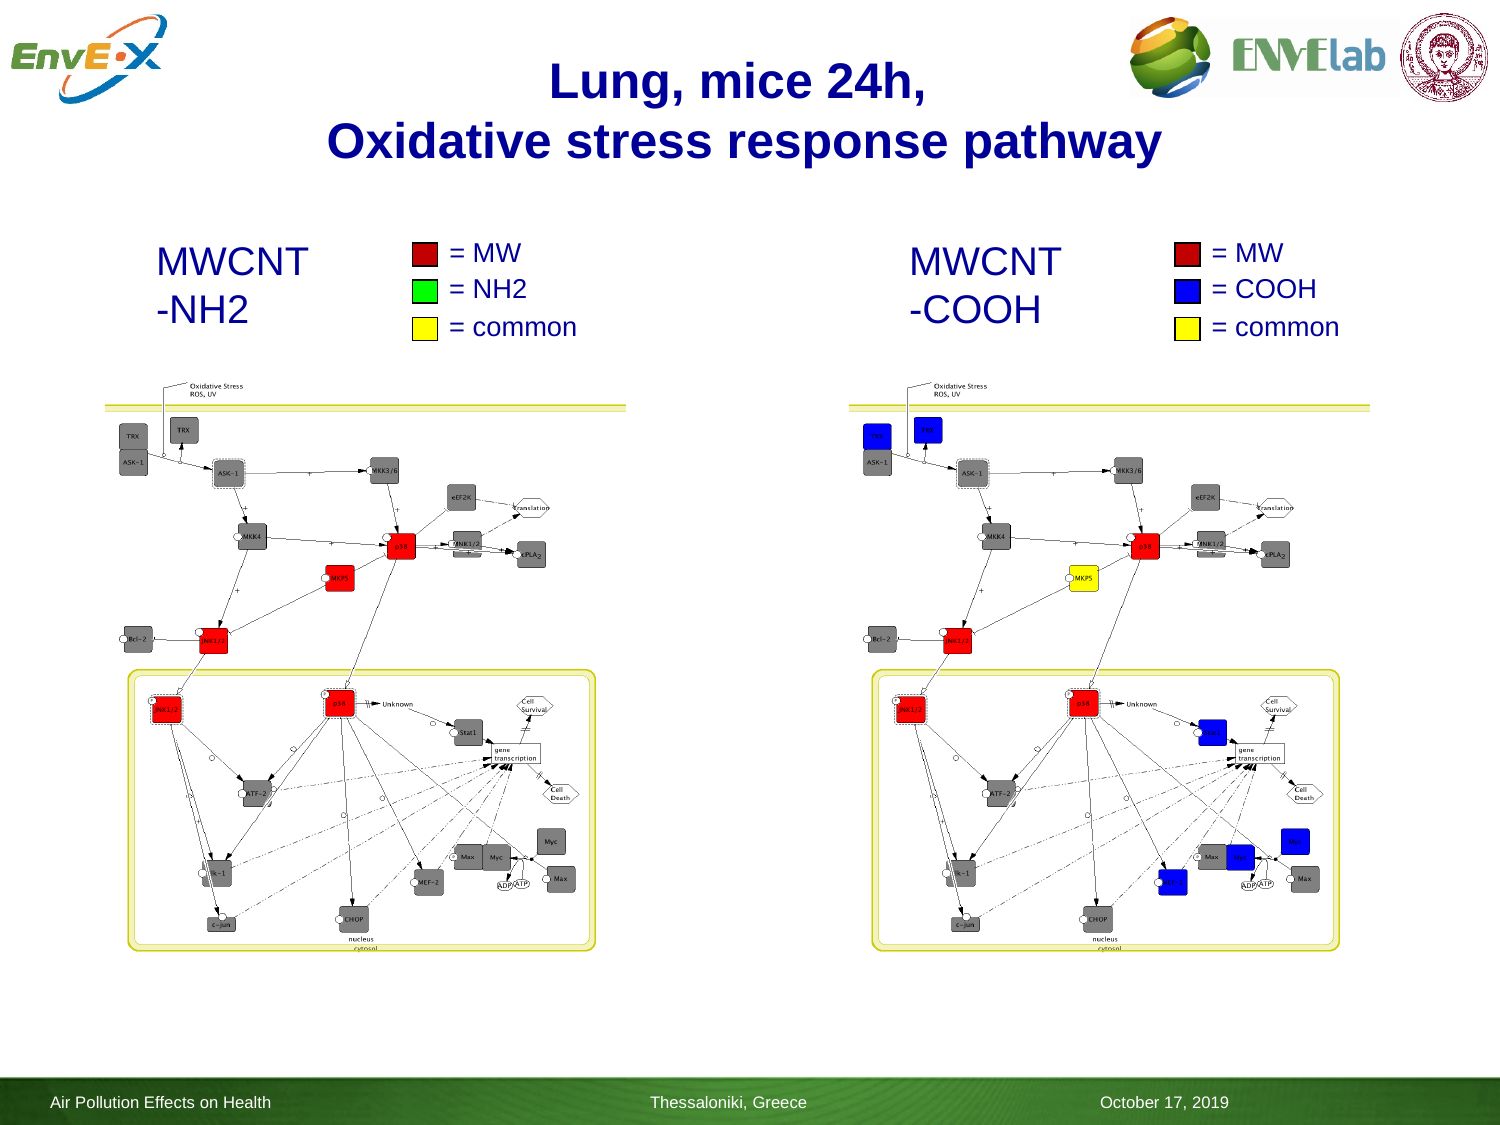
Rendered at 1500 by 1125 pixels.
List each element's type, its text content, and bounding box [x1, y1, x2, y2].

title Lung, mice 24h, Oxidative stress response pathway [183, 25, 1307, 191]
picture [849, 377, 1371, 954]
picture [0, 1076, 1500, 1125]
text_box MWCNT -COOH [894, 227, 1078, 339]
picture [1130, 13, 1488, 102]
picture [104, 377, 626, 954]
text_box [1174, 227, 1363, 350]
picture [0, 8, 175, 107]
text_box MWCNT -NH2 [141, 227, 325, 339]
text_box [412, 227, 601, 350]
